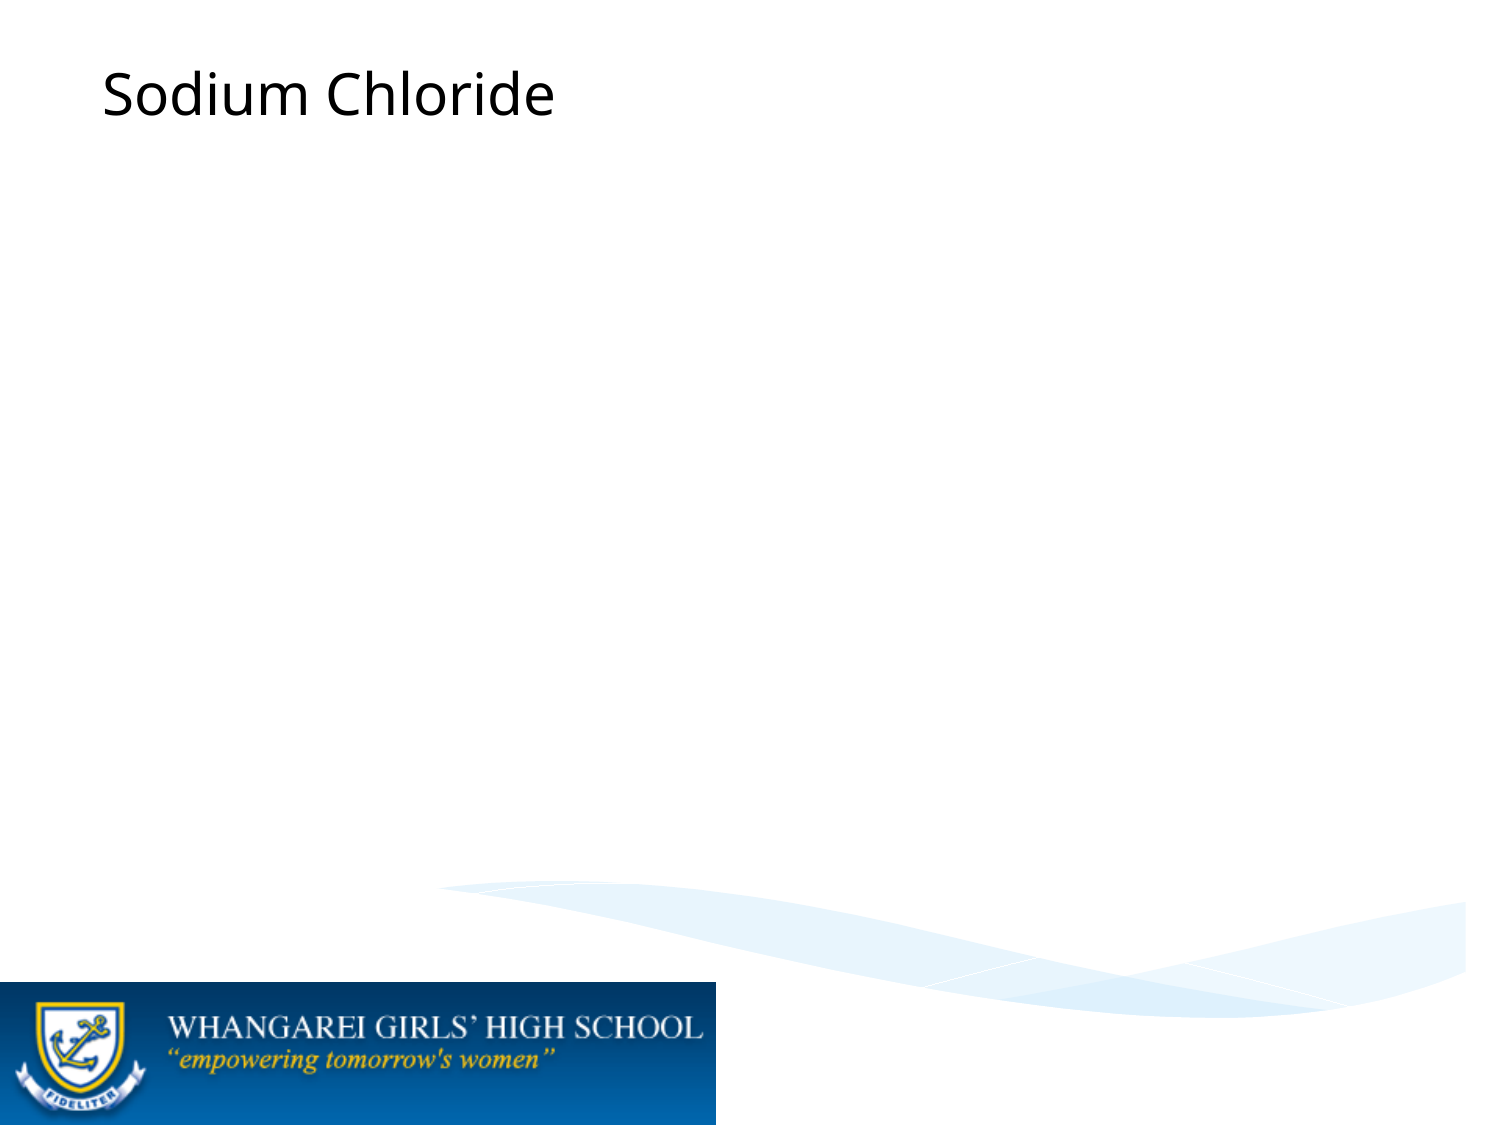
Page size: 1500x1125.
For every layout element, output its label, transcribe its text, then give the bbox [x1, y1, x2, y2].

picture [0, 982, 716, 1125]
text_box Sodium Chloride [87, 50, 588, 135]
